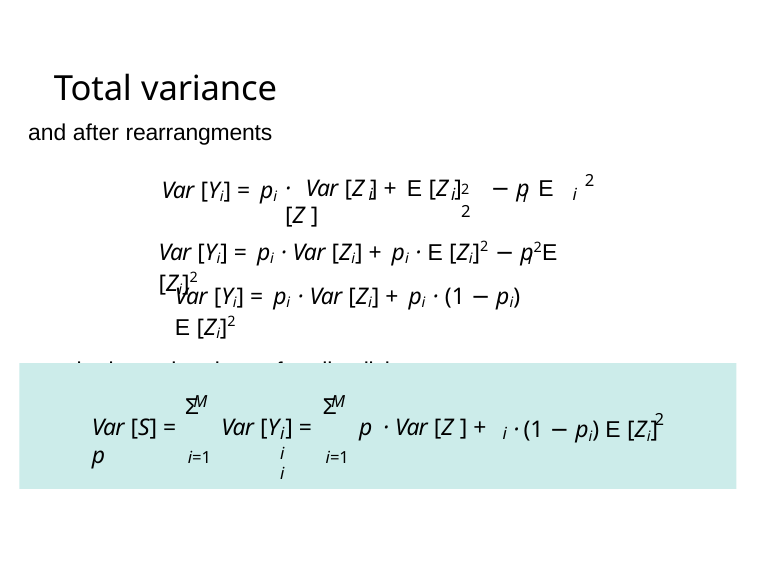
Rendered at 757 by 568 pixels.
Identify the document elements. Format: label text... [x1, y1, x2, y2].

text_box and after rearrangments [26, 111, 486, 228]
text_box M i i i [193, 388, 459, 410]
text_box 2 [582, 167, 596, 190]
title Total variance [51, 36, 705, 134]
text_box · (1 − pi) E [Zi] [509, 410, 661, 444]
text_box Var [Yi] = pi · Var [Zi] + pi · E [Zi]2 − p2E [Zi]2 [152, 233, 603, 298]
text_box M i i i [193, 468, 459, 483]
text_box 2 [654, 406, 666, 429]
text_box Var [S] = Var [Y ] = p · Var [Z ] + p [91, 410, 505, 468]
text_box Σ [184, 389, 193, 410]
text_box · Var [Z ] + E [Z ] − p E [Z ] [282, 171, 587, 229]
text_box i [502, 421, 509, 444]
text_box i Var [Yi] = pi · Var [Zi] + pi · (1 − pi) E [Zi]2 we obtain total variance for all policies [21, 237, 587, 363]
text_box [19, 363, 737, 489]
